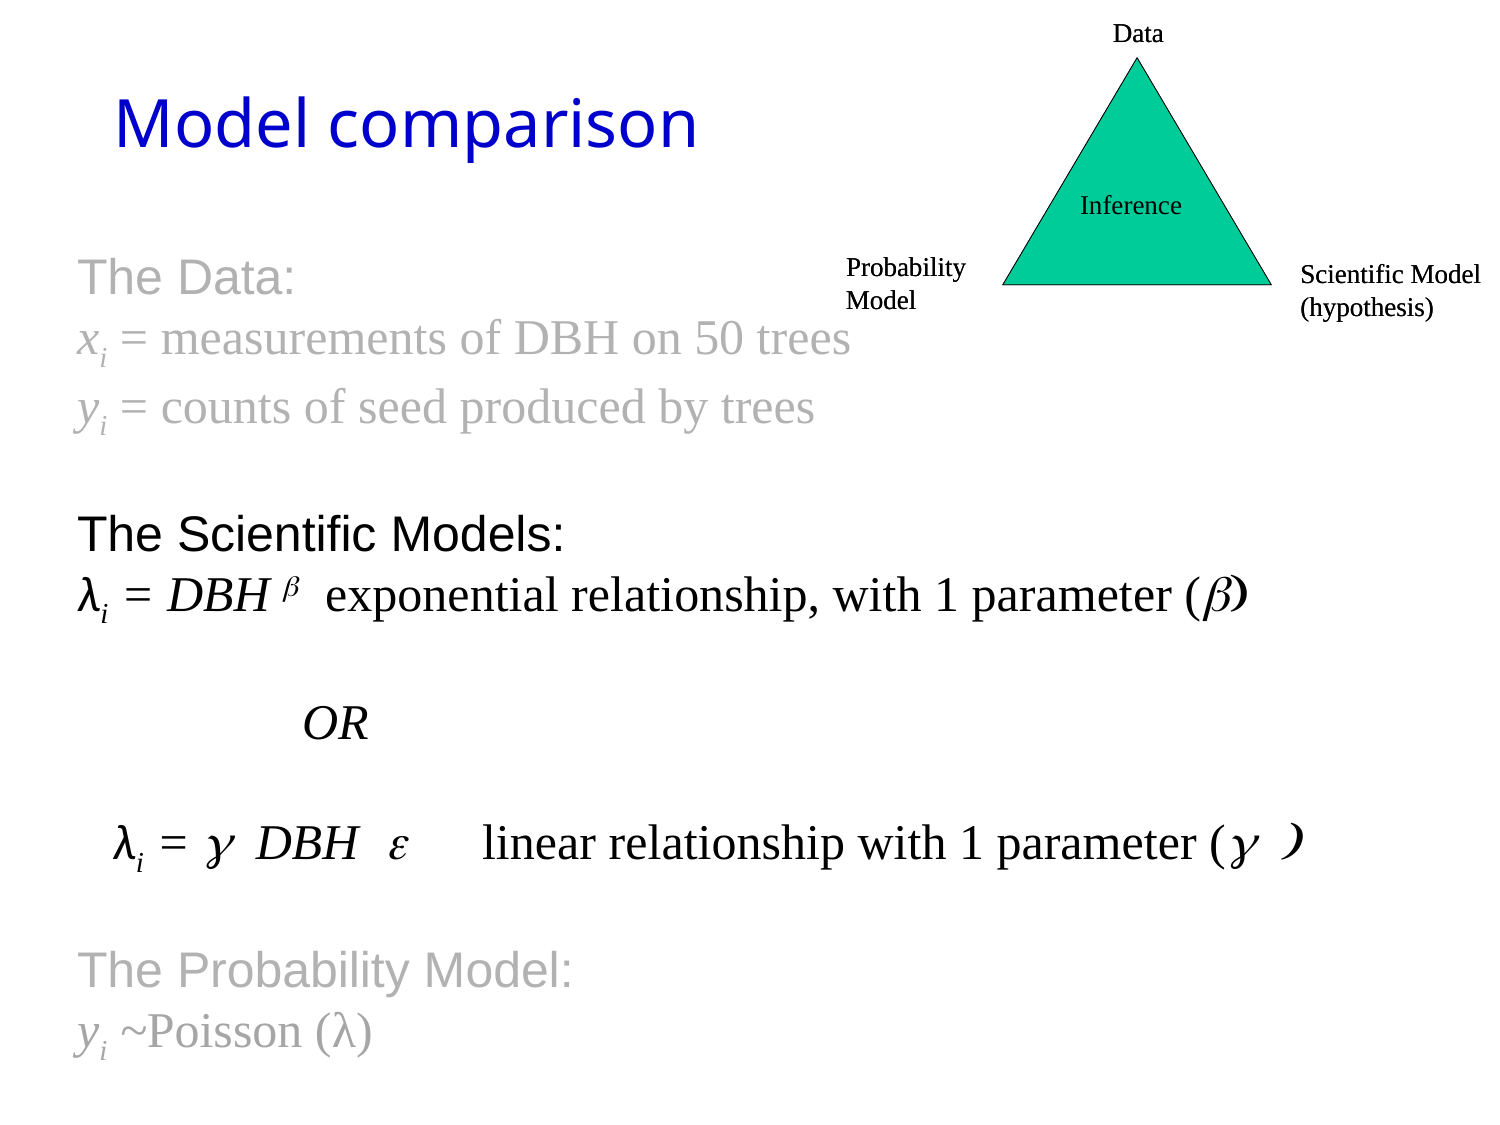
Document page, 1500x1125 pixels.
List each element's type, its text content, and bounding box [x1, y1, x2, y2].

text_box The Data: xi = measurements of DBH on 50 trees yi = counts of seed produced by trees The Scientific Models: λi = DBH b exponential relationship, with 1 parameter (b) OR λi = g DBH e linear relationship with 1 parameter (g ) The Probability Model: yi ~Poisson (λ) [62, 237, 1413, 1125]
title Model comparison [99, 49, 832, 169]
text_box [837, 9, 1500, 326]
